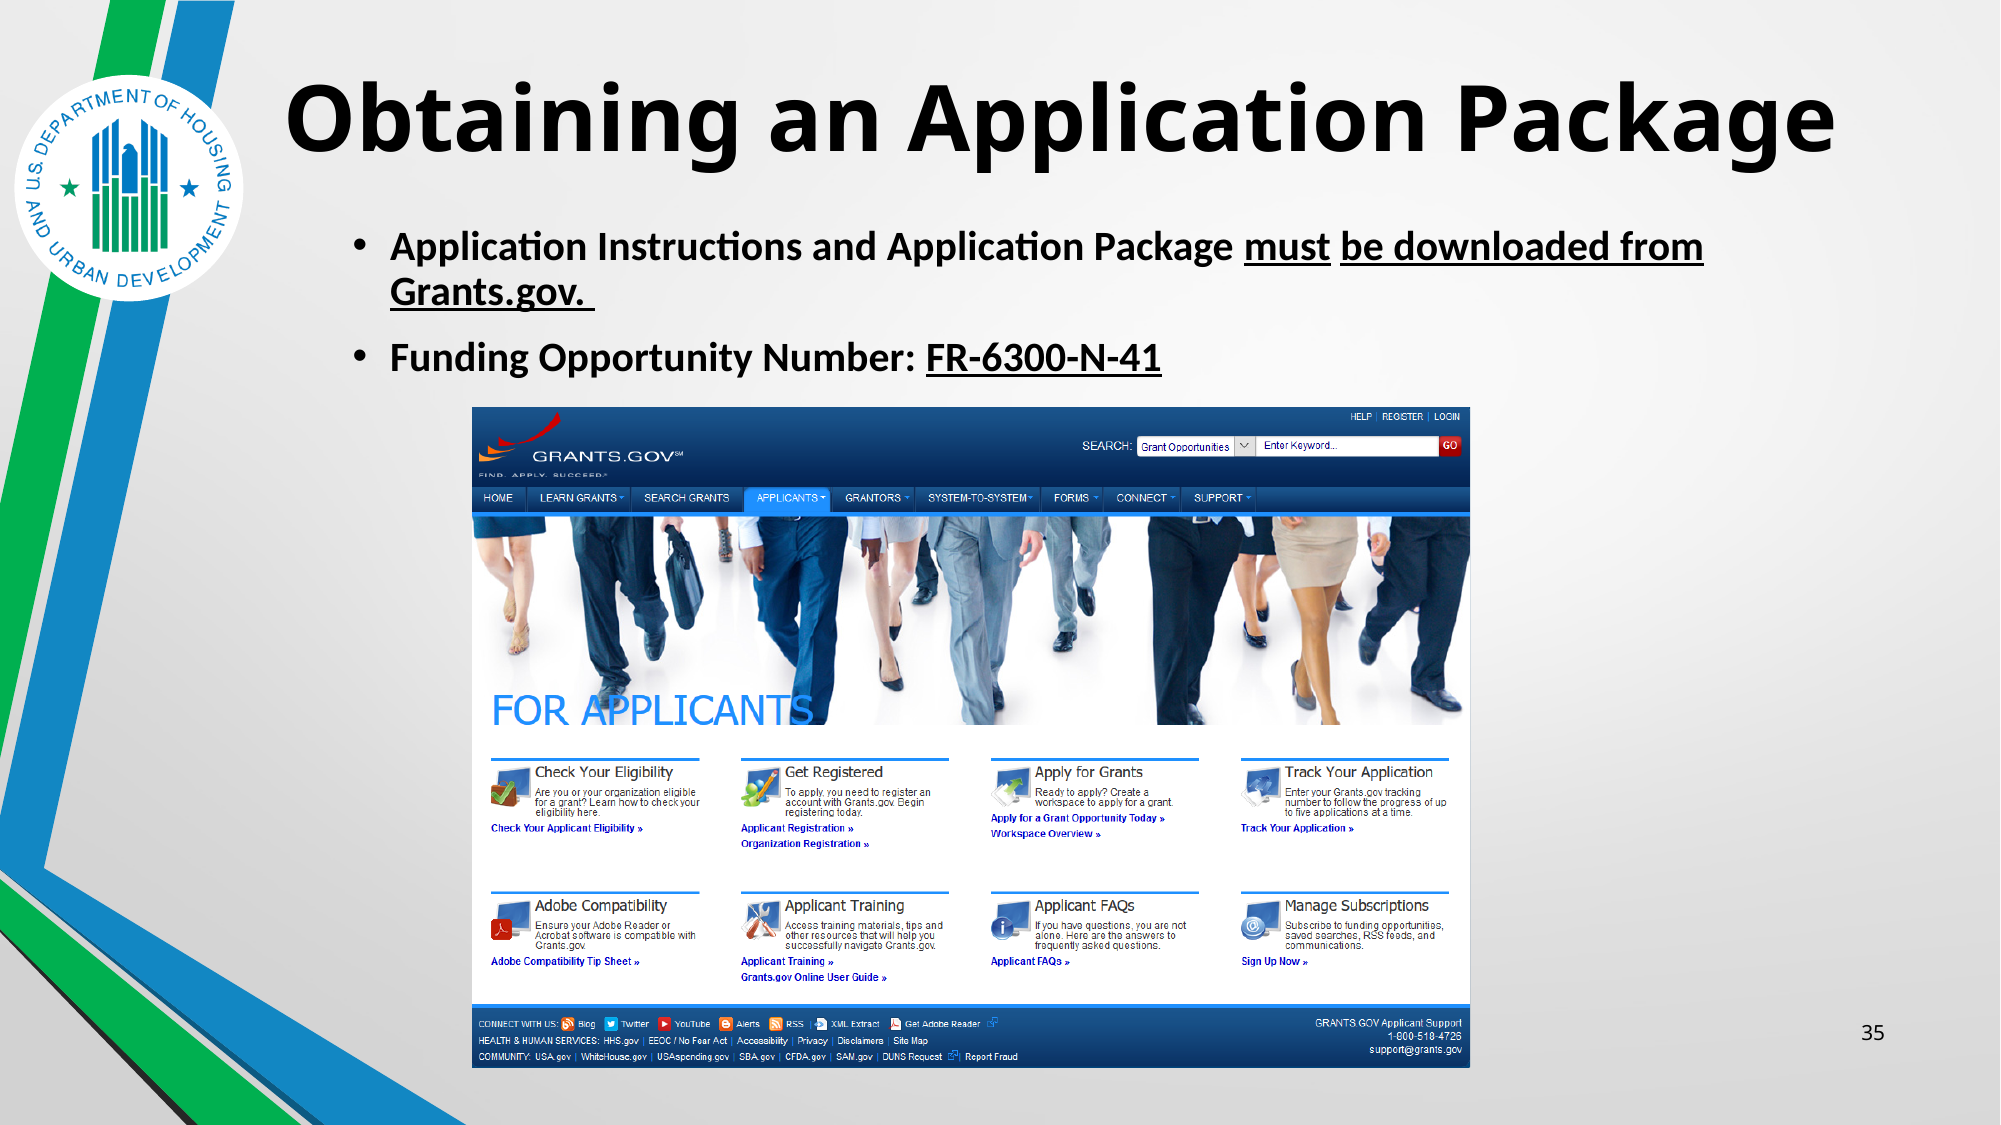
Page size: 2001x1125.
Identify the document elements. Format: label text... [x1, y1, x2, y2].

picture [26, 89, 231, 287]
slide_number 35 [1809, 1003, 1900, 1064]
text_box Obtaining an Application Package [218, 53, 1904, 190]
text_box Application Instructions and Application Package must be downloaded from Grants.gov. Funding Opportunity Number: FR-6300-N-41 [337, 216, 1785, 428]
picture [471, 406, 1471, 1069]
